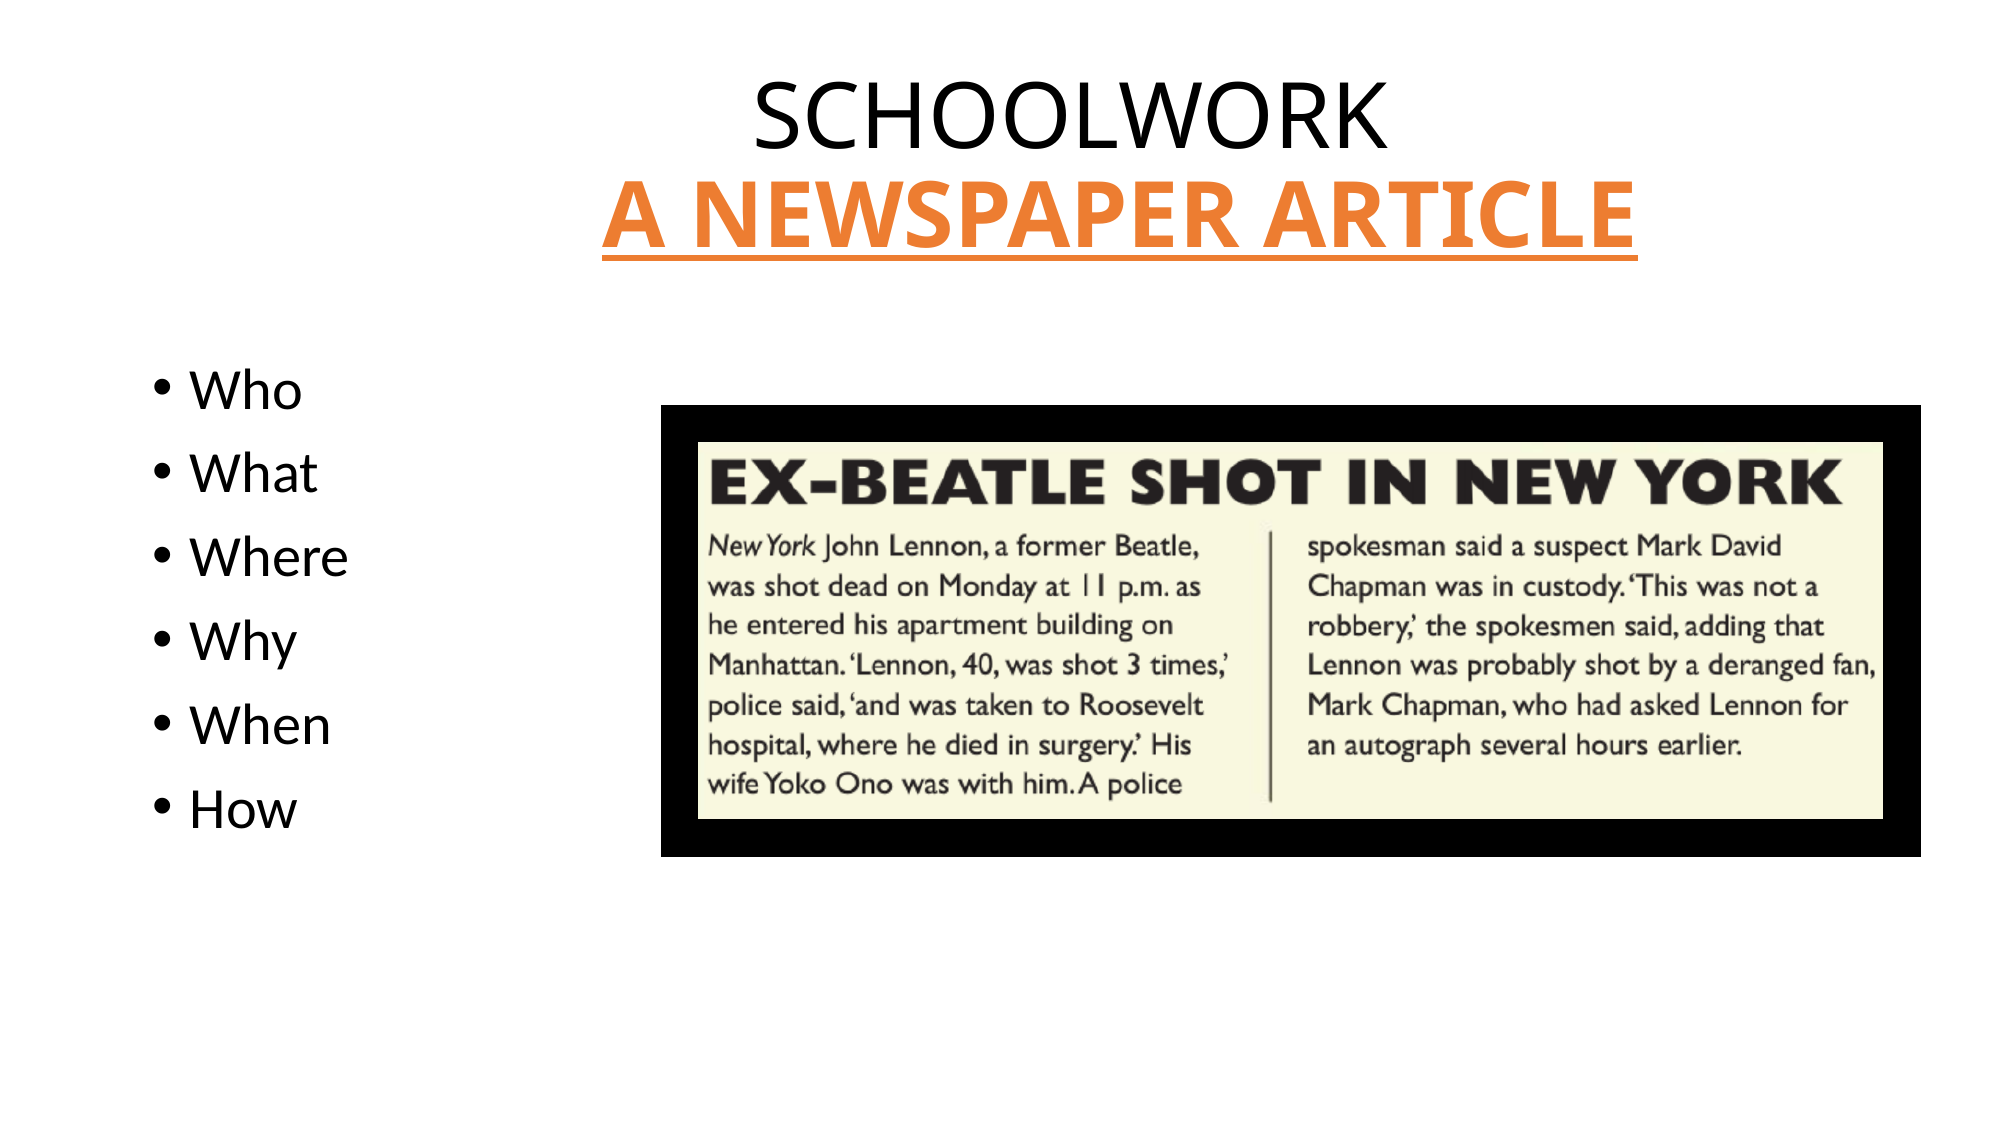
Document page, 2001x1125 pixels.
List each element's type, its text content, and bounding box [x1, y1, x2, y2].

picture [698, 441, 1884, 820]
title SCHOOLWORK A NEWSPAPER ARTICLE [137, 59, 1863, 278]
list Who What Where Why When How [137, 351, 1863, 1066]
